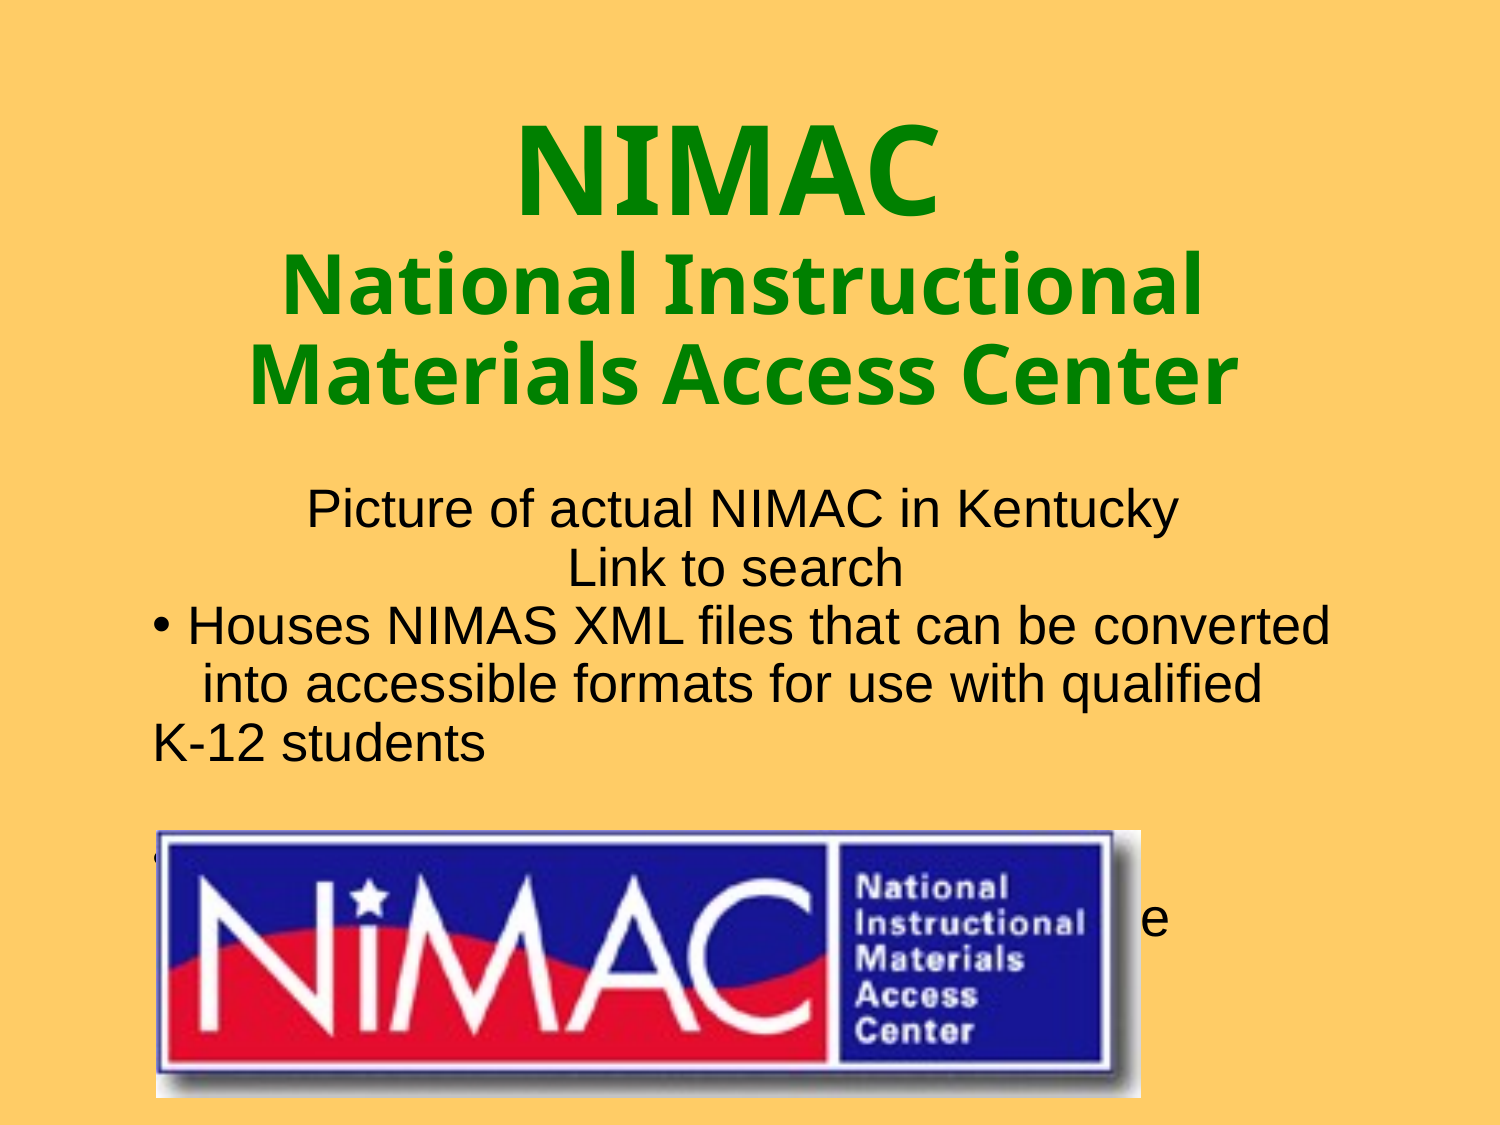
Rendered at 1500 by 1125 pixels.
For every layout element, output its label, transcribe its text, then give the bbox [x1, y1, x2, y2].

picture [156, 829, 1141, 1098]
text_box NIMAC National Instructional Materials Access Center Picture of actual NIMAC in Kentucky Link to search Houses NIMAS XML files that can be converted into accessible formats for use with qualified K-12 students Maintains procedures to protect against copyright infringement to accessible core instructional materials [137, 99, 1350, 1125]
